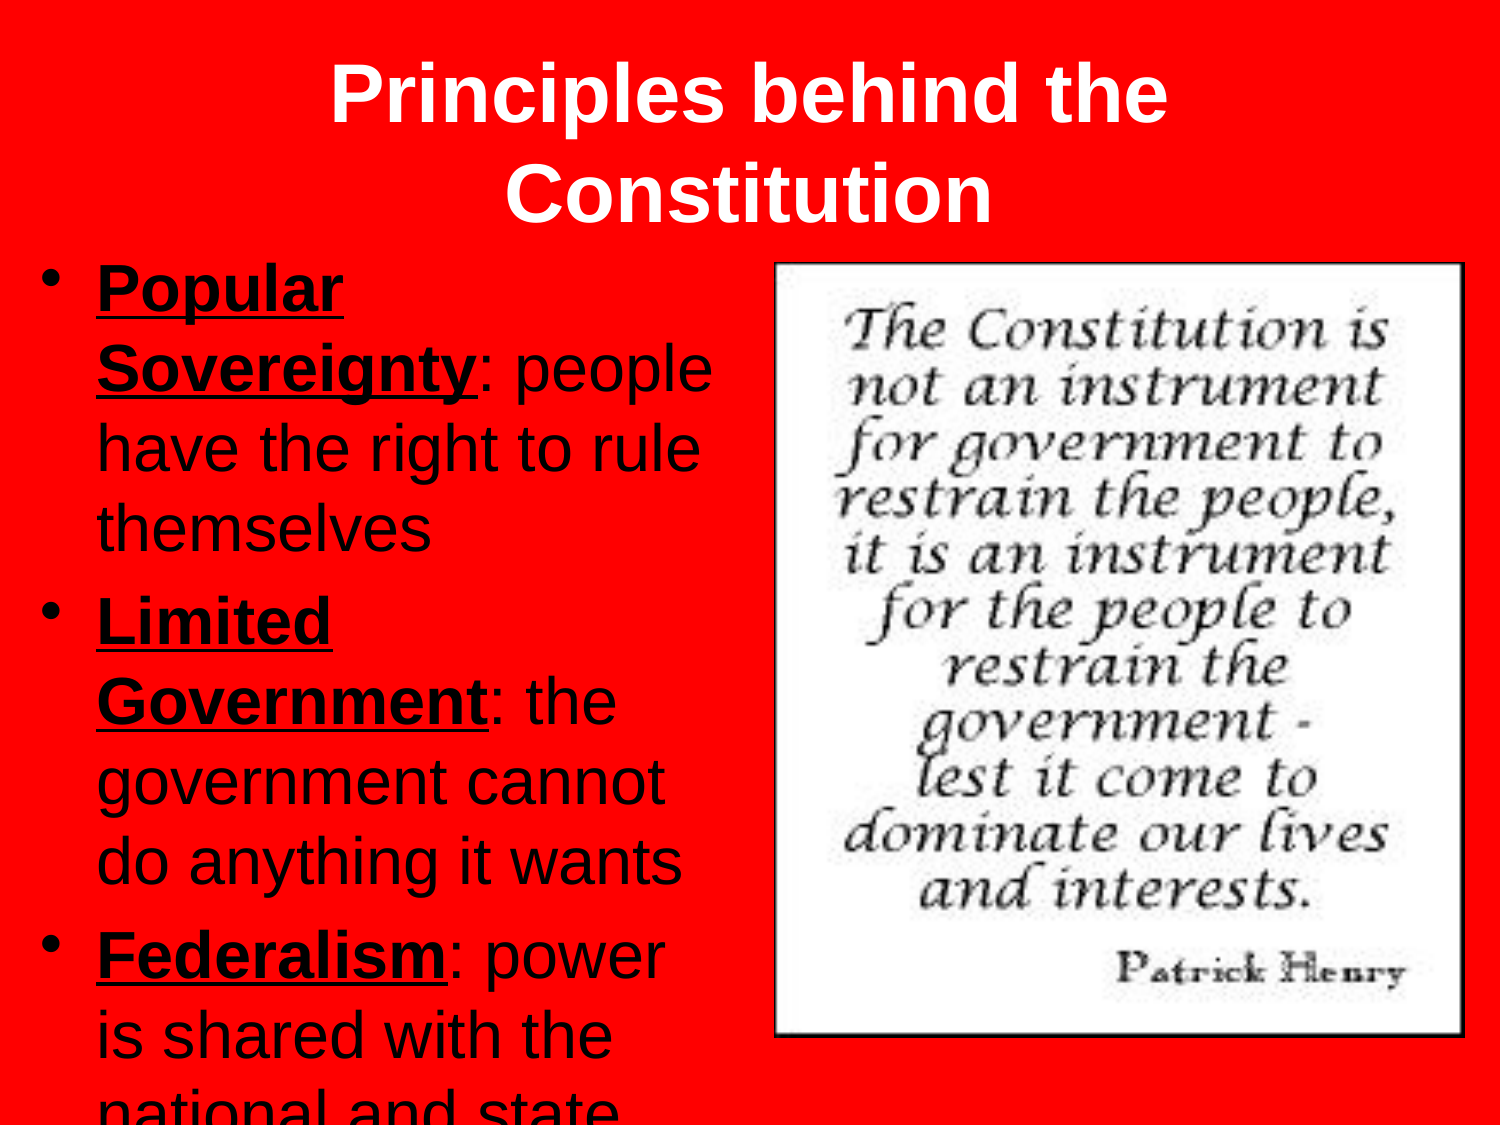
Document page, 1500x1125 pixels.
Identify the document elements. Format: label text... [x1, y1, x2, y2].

picture [774, 262, 1465, 1038]
title Principles behind the Constitution [75, 45, 1425, 233]
list Popular Sovereignty: people have the right to rule themselves Limited Government: the government cannot do anything it wants Federalism: power is shared with the national and state governments [24, 237, 738, 1050]
